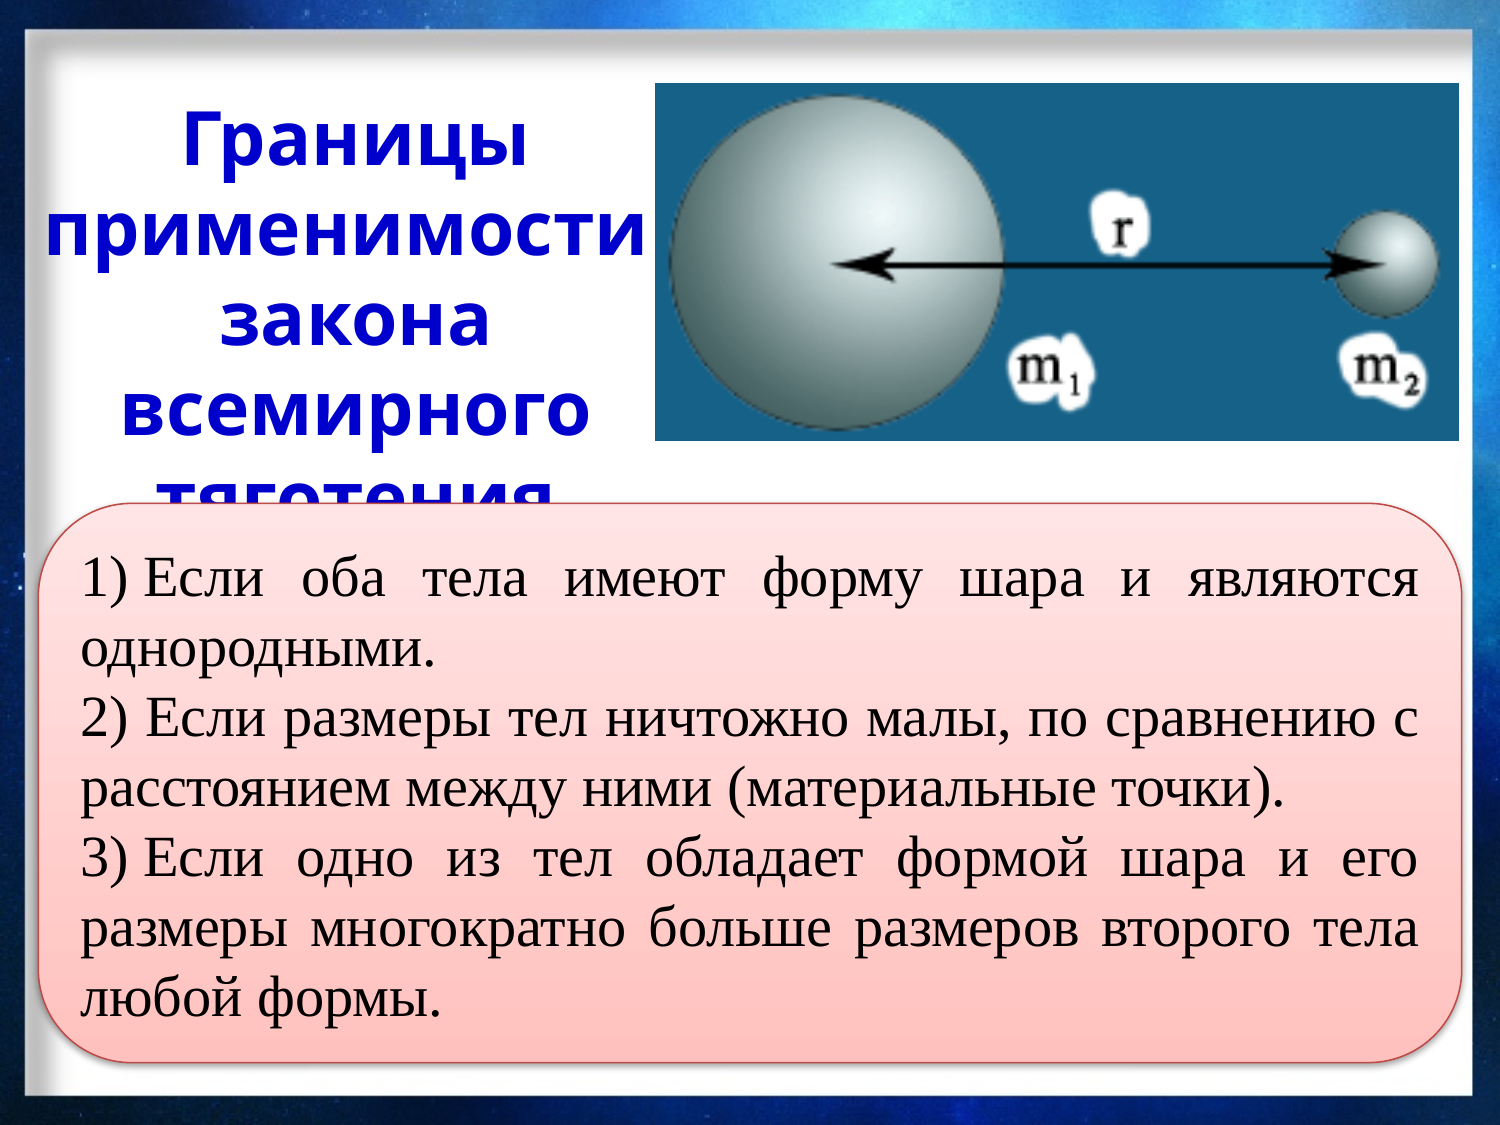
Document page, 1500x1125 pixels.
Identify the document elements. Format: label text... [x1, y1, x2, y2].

text_box 1) Если оба тела имеют форму шара и являются однородными. 2) Если размеры тел ничтожно малы, по сравнению с расстоянием между ними (материальные точки). 3) Если одно из тел обладает формой шара и его размеры многократно больше размеров второго тела любой формы. [37, 502, 1463, 1064]
text_box Границы применимости закона всемирного тяготения [0, 83, 712, 544]
picture [0, 0, 1500, 1125]
